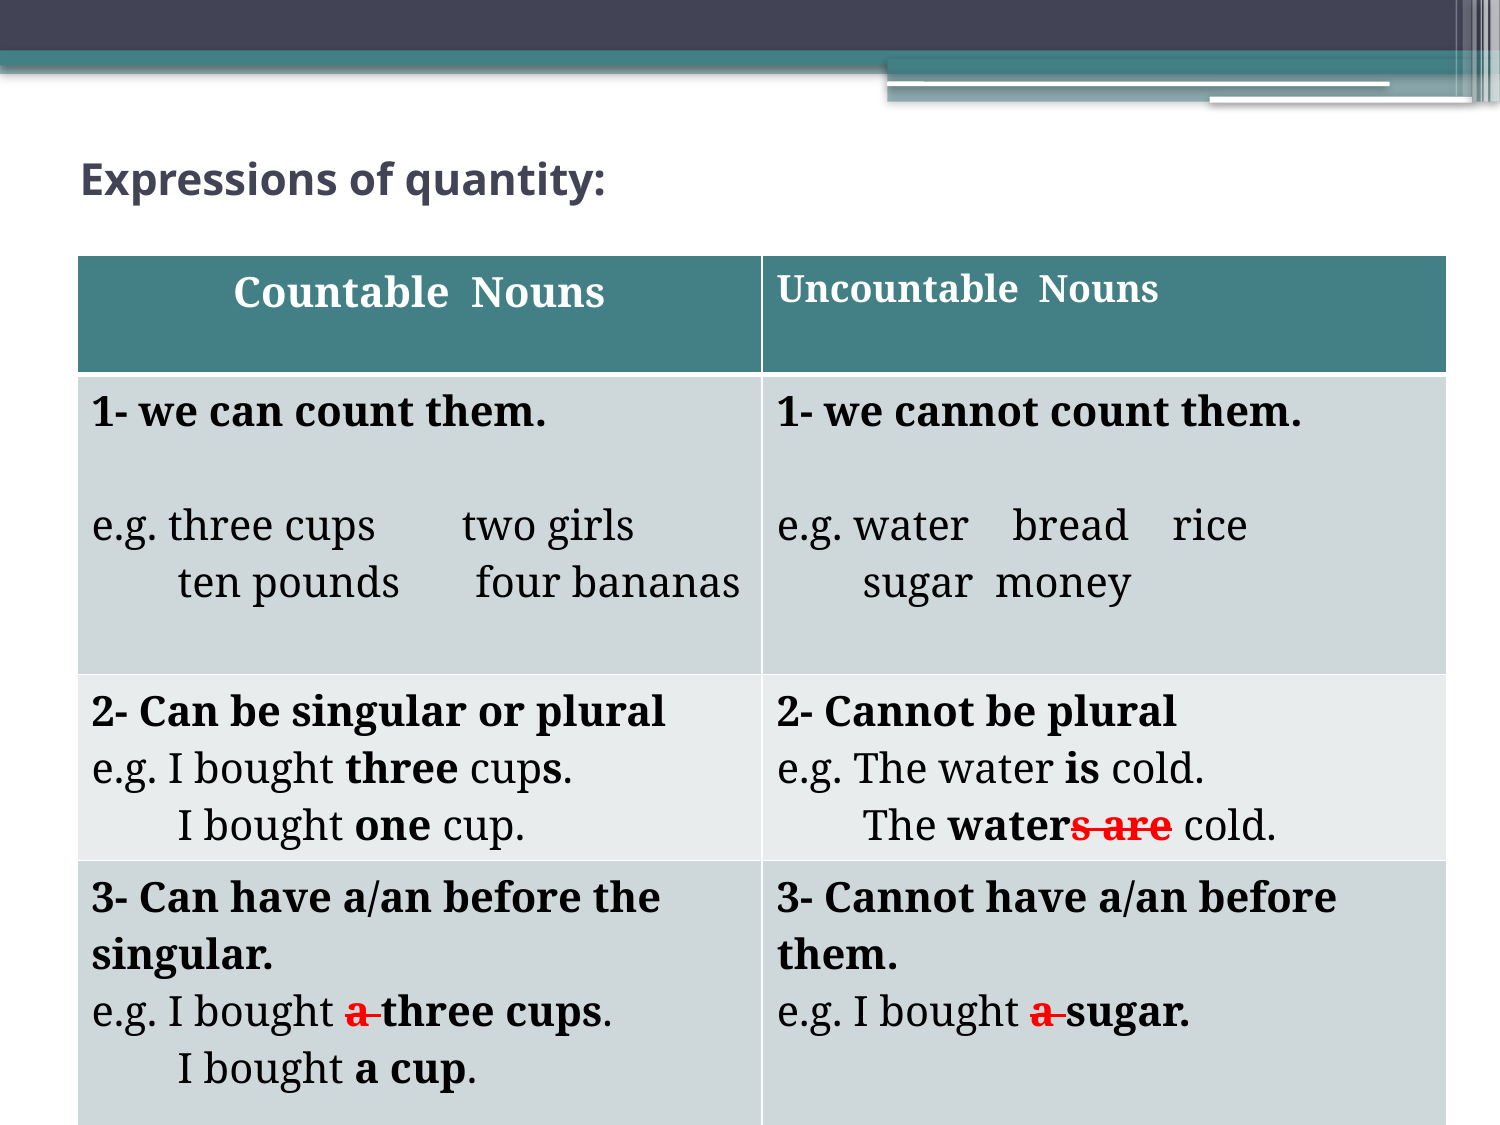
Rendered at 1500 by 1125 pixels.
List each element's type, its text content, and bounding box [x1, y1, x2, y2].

table_cell 2- Cannot be plural e.g. The water is cold. The waters are cold. [763, 675, 1446, 860]
table_cell 2- Can be singular or plural e.g. I bought three cups. I bought one cup. [78, 675, 761, 860]
table_cell 1- we can count them. e.g. three cups two girls ten pounds four bananas [78, 377, 761, 674]
title Expressions of quantity: [64, 90, 1415, 265]
table_cell 3- Cannot have a/an before them. e.g. I bought a sugar. [763, 861, 1446, 1125]
table_header Countable Nouns [78, 256, 761, 372]
table_cell 1- we cannot count them. e.g. water bread rice sugar money [763, 377, 1446, 674]
table_header Uncountable Nouns [763, 256, 1446, 372]
table_cell 3- Can have a/an before the singular. e.g. I bought a three cups. I bought a cup. [78, 861, 761, 1125]
